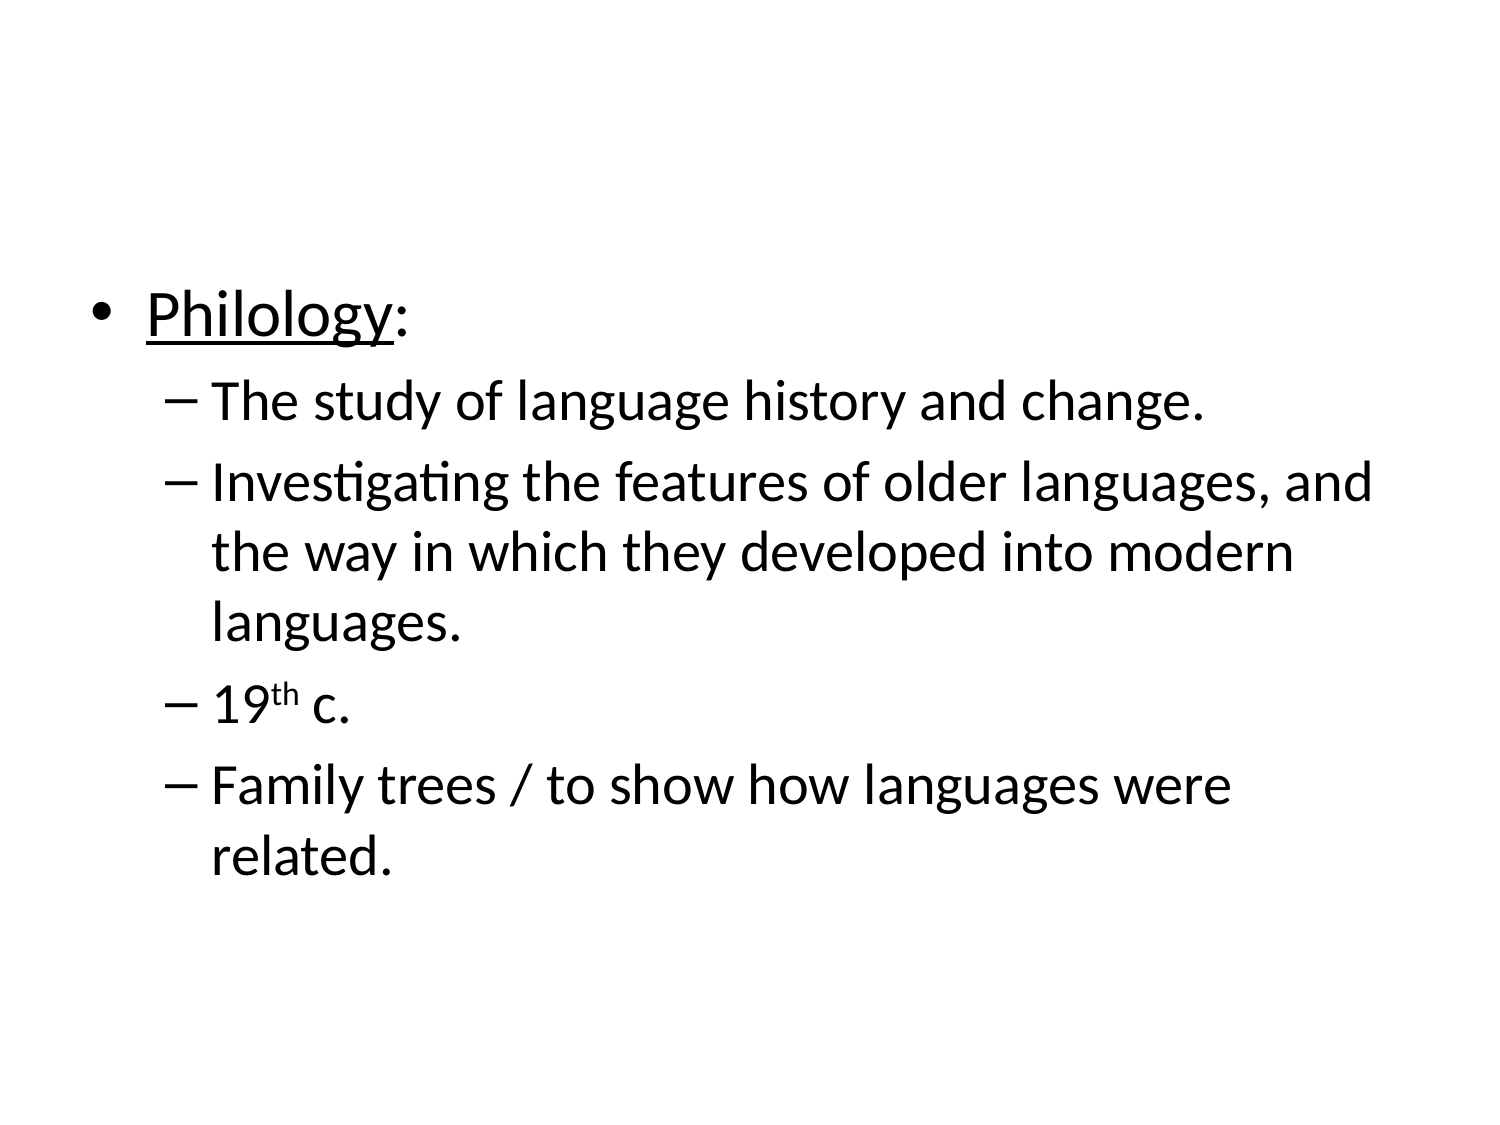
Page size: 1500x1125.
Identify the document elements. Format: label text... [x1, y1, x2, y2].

list Philology: The study of language history and change. Investigating the features of older languages, and the way in which they developed into modern languages. 19th c. Family trees / to show how languages were related. [75, 262, 1425, 1005]
